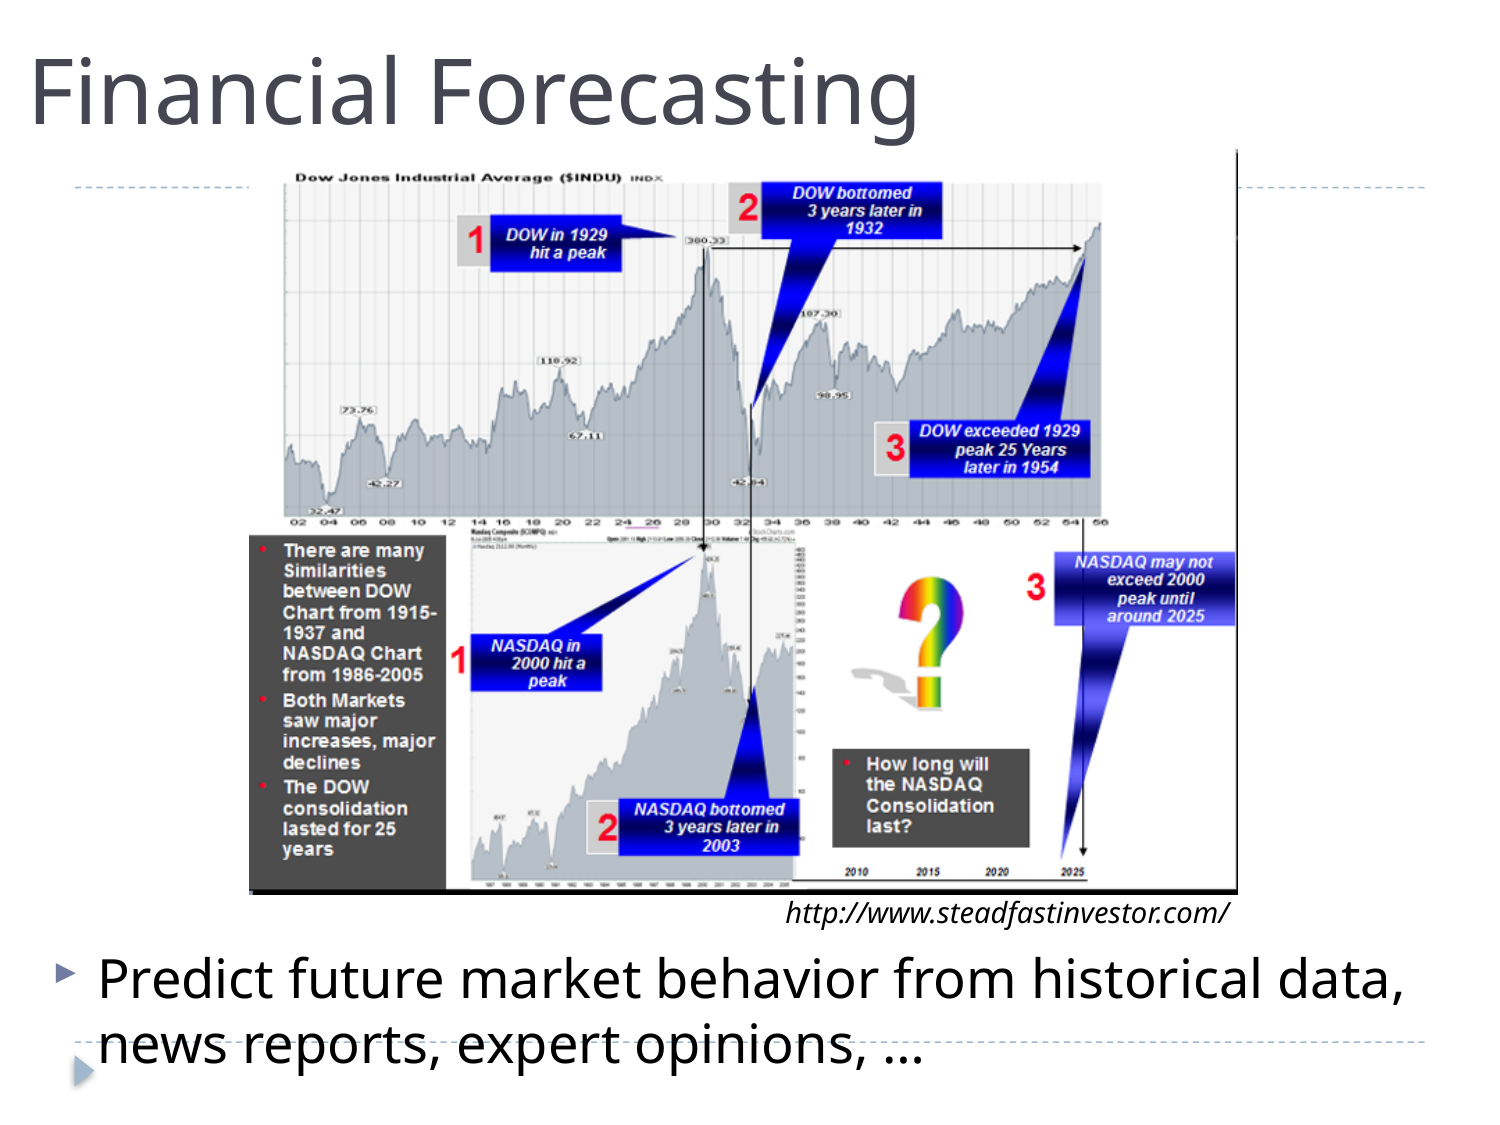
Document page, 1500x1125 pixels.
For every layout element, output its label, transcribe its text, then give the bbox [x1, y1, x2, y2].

text_box http://www.steadfastinvestor.com/ [770, 887, 1245, 938]
list Predict future market behavior from historical data, news reports, expert opinions, … [37, 937, 1450, 1125]
title Financial Forecasting [12, 24, 1488, 150]
picture [249, 149, 1238, 895]
